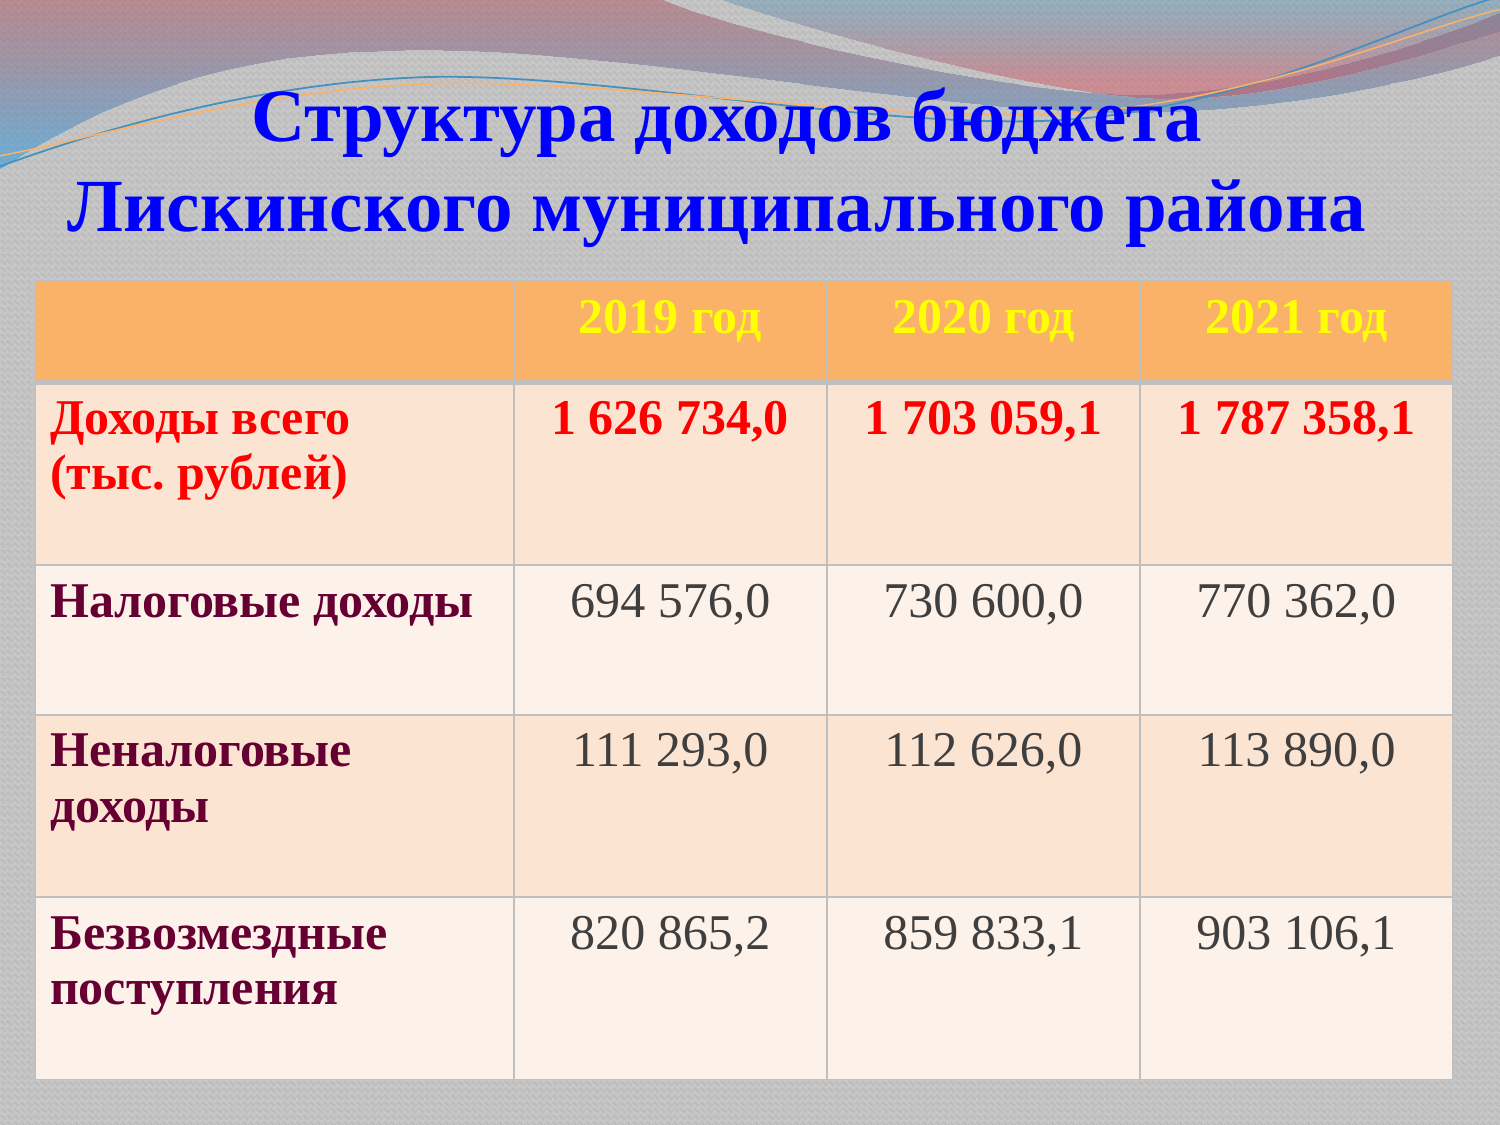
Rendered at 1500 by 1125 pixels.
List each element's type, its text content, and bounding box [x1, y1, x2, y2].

table_cell 1 787 358,1 [1141, 385, 1452, 564]
table_cell 113 890,0 [1141, 716, 1452, 896]
table_cell 1 626 734,0 [515, 385, 826, 564]
table_header 2020 год [828, 282, 1139, 380]
table_cell 903 106,1 [1141, 898, 1452, 1079]
table_header 2021 год [1141, 282, 1452, 380]
table_cell 112 626,0 [828, 716, 1139, 896]
table_header [36, 282, 513, 380]
table_cell 820 865,2 [515, 898, 826, 1079]
table_cell 770 362,0 [1141, 566, 1452, 714]
table_cell Неналоговые доходы [36, 716, 513, 896]
table_cell 694 576,0 [515, 566, 826, 714]
table_cell 730 600,0 [828, 566, 1139, 714]
table_cell 1 703 059,1 [828, 385, 1139, 564]
table_header 2019 год [515, 282, 826, 380]
table_cell 111 293,0 [515, 716, 826, 896]
table_cell Доходы всего (тыс. рублей) [36, 385, 513, 564]
title Структура доходов бюджета Лискинского муниципального района [35, 46, 1418, 247]
table_cell Безвозмездные поступления [36, 898, 513, 1079]
table_cell Налоговые доходы [36, 566, 513, 714]
table_cell 859 833,1 [828, 898, 1139, 1079]
